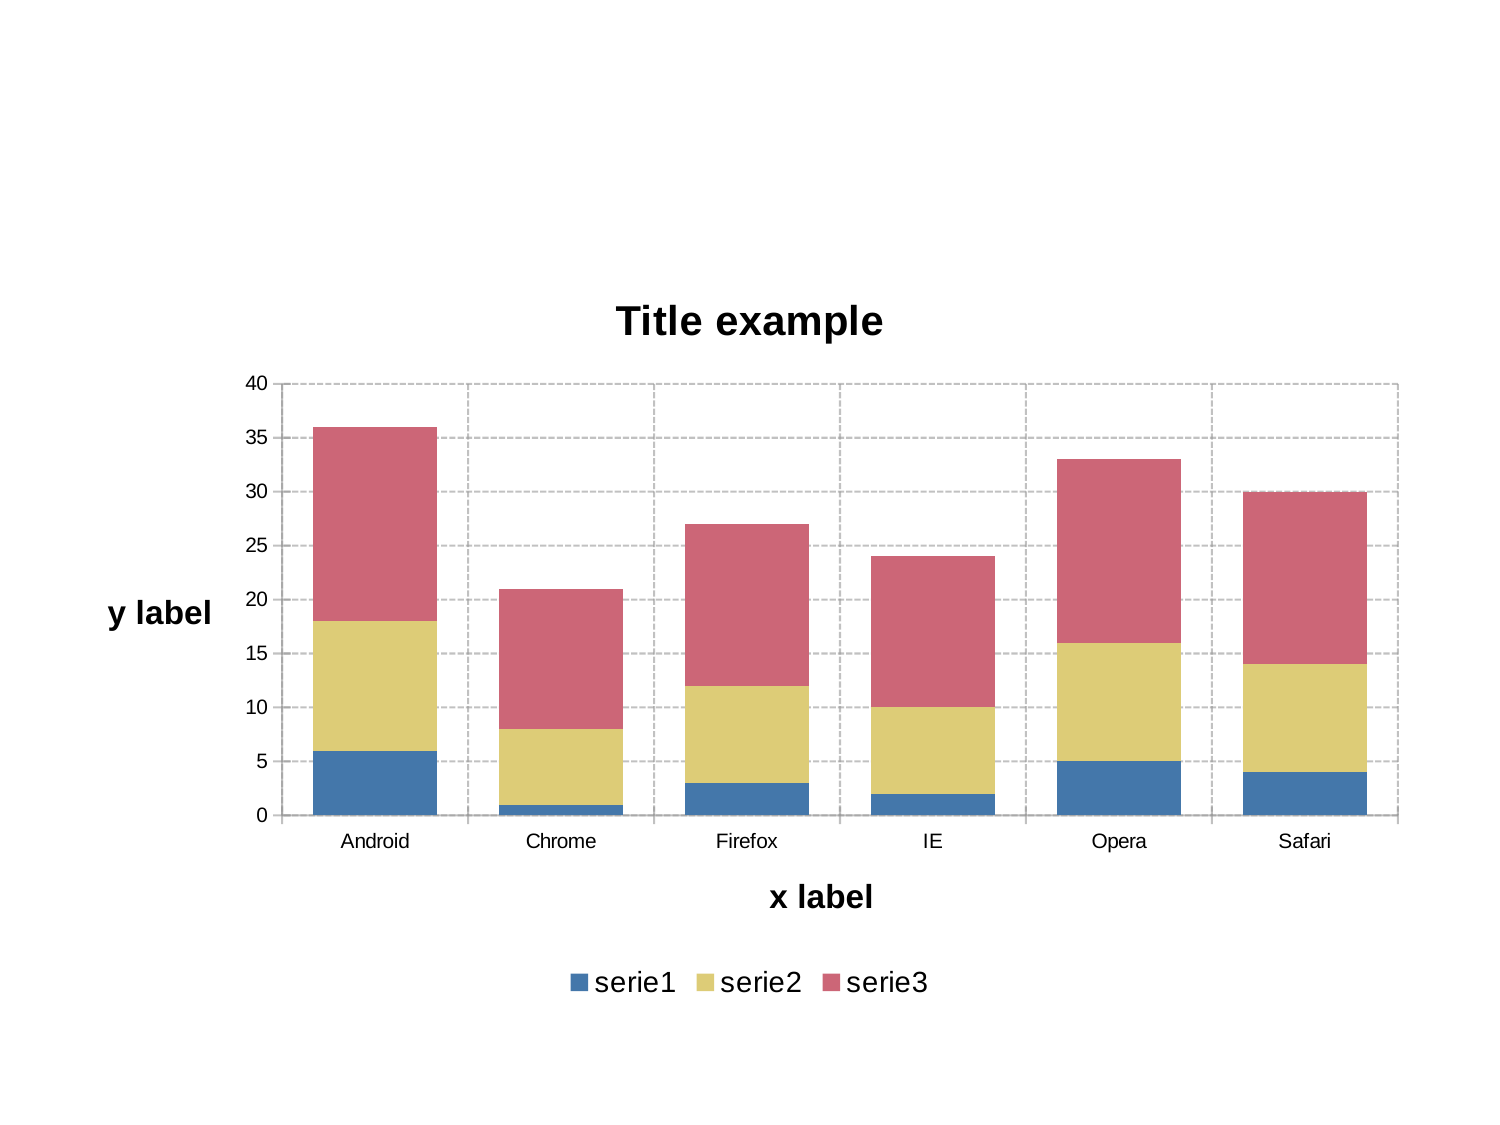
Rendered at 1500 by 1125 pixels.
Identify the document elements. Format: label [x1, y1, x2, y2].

chart [74, 262, 1426, 1006]
